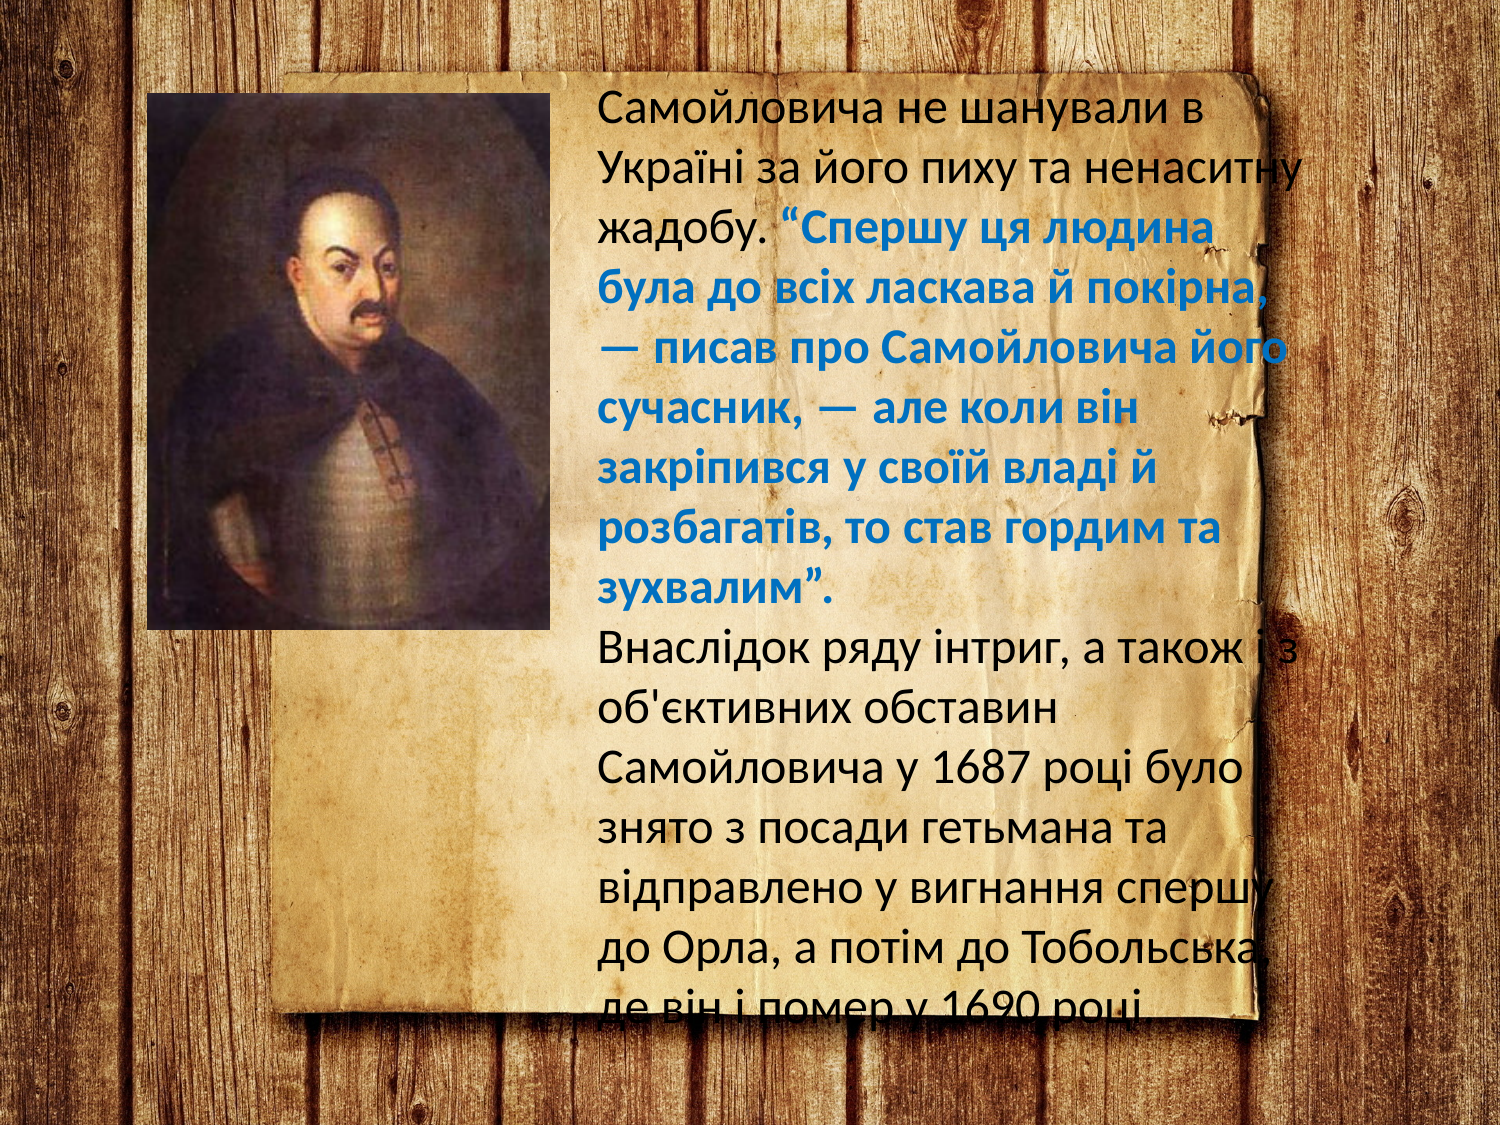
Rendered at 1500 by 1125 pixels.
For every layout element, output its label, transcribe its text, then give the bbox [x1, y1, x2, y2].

picture [0, 0, 1500, 1125]
text_box Самойловича не шанували в Україні за його пиху та ненаситну жадобу. “Спершу ця людина була до всіх ласкава й покірна, — писав про Самойловича його сучасник, — але коли він закріпився у своїй владі й розбагатів, то став гордим та зухвалим”. Внаслідок ряду інтриг, а також і з об'єктивних обставин Самойловича у 1687 році було знято з посади гетьмана та відправлено у вигнання спершу до Орла, а потім до Тобольська, де він і помер у 1690 році. [582, 66, 1333, 1042]
